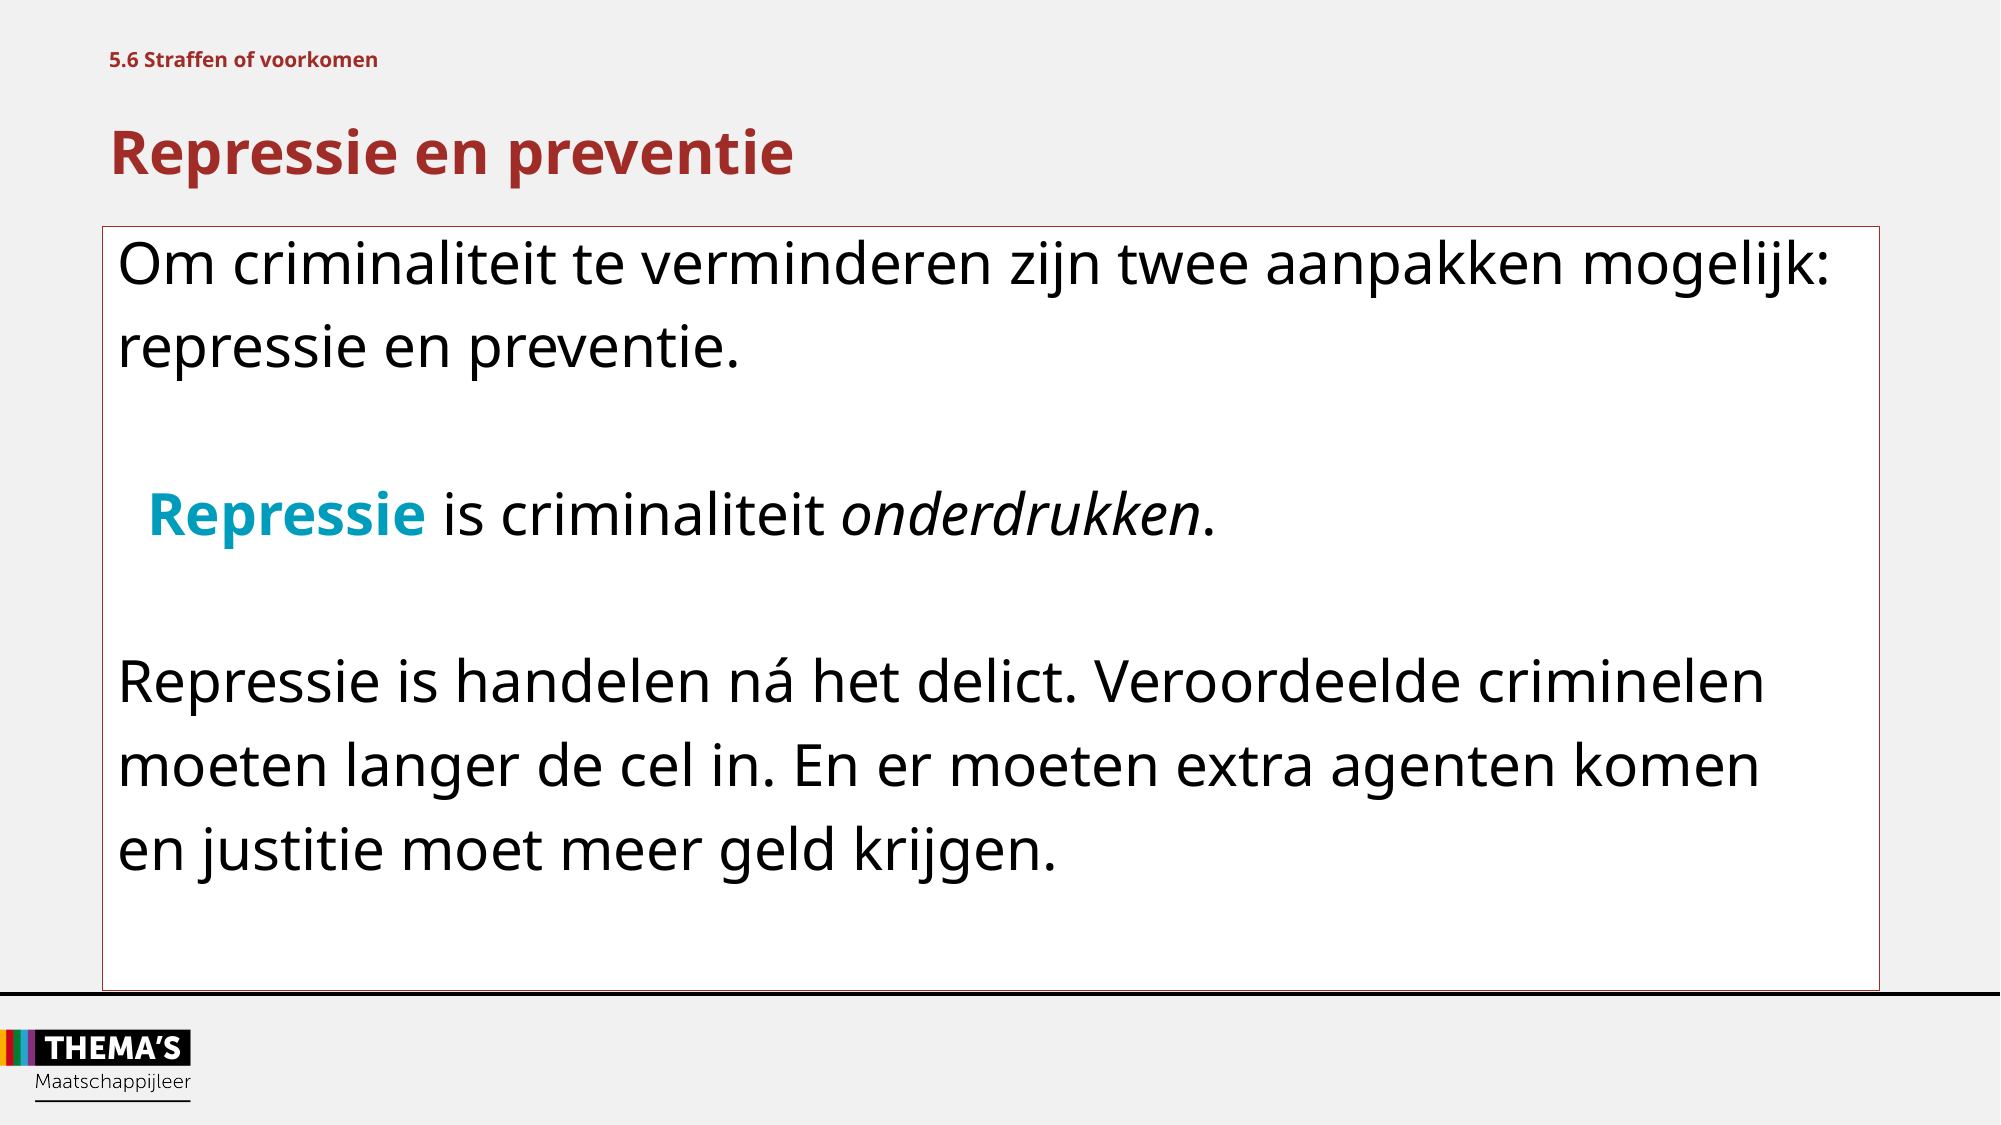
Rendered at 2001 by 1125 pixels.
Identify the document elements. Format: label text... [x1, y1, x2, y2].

list Repressie en preventie [94, 114, 1879, 205]
picture [0, 993, 203, 1125]
list Om criminaliteit te verminderen zijn twee aanpakken mogelijk: repressie en preventie. Repressie is criminaliteit onderdrukken. Repressie is handelen ná het delict. Veroordeelde criminelen moeten langer de cel in. En er moeten extra agenten komen en justitie moet meer geld krijgen. [102, 226, 1880, 991]
list 5.6 Straffen of voorkomen [94, 33, 941, 88]
